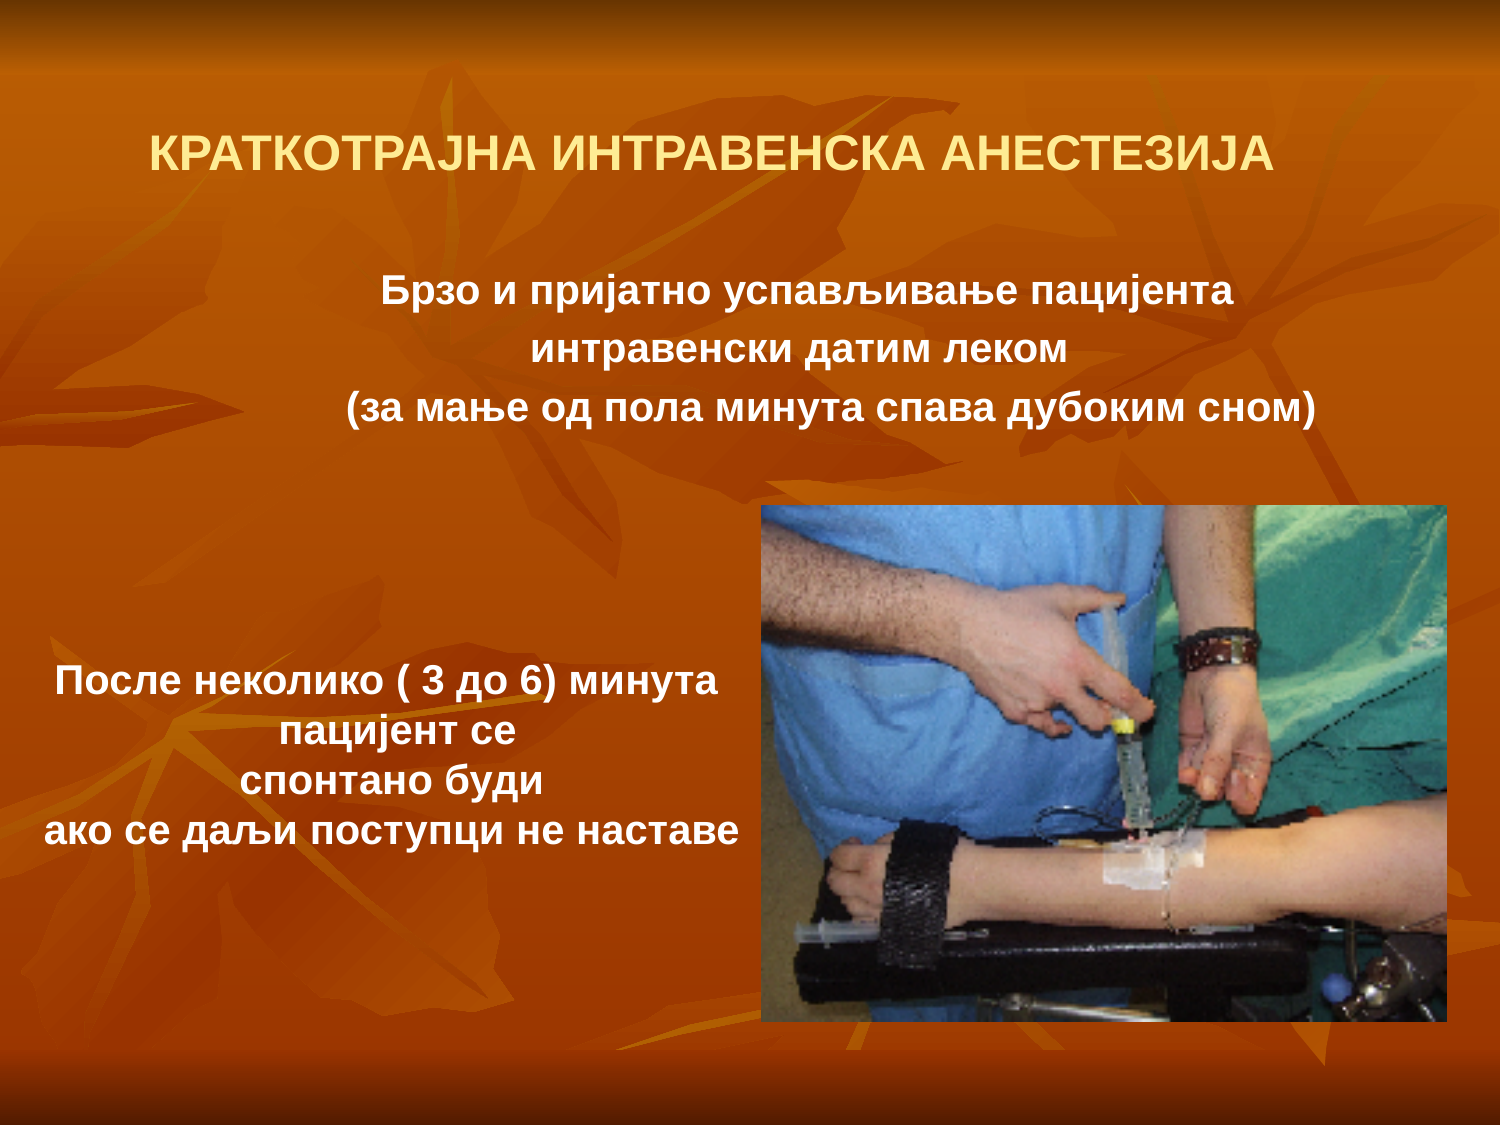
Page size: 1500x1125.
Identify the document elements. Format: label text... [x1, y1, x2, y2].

text_box КРАТКОТРАЈНА ИНТРАВЕНСКА АНЕСТЕЗИЈА [133, 113, 1290, 189]
text_box После неколико ( 3 до 6) минута пацијент се спонтано буди ако се даљи поступци не наставе [28, 645, 755, 861]
picture [761, 505, 1447, 1022]
text_box Брзо и пријатно успављивање пацијента интравенски датим леком (за мање од пола минута спава дубоким сном) [135, 255, 1388, 437]
